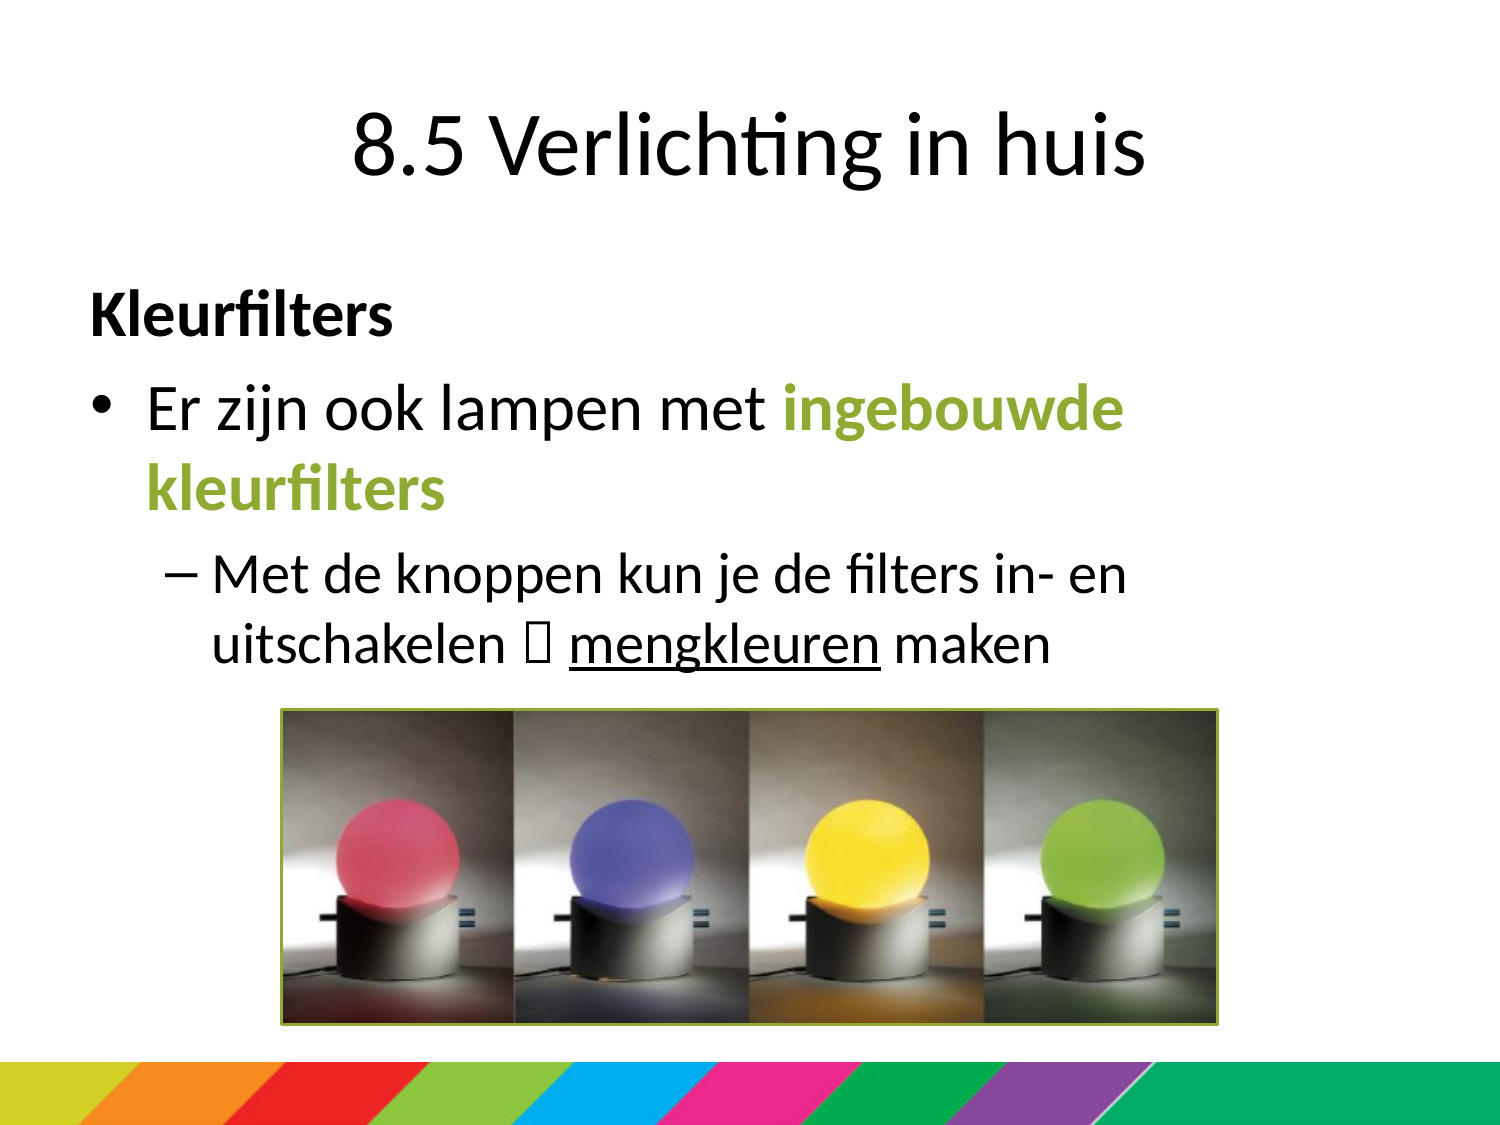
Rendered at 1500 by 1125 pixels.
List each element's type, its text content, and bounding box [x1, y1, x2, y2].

picture [282, 710, 1217, 1024]
title 8.5 Verlichting in huis [75, 45, 1425, 233]
picture [0, 1062, 574, 1125]
picture [656, 1062, 1500, 1125]
list Kleurfilters Er zijn ook lampen met ingebouwde kleurfilters Met de knoppen kun je de filters in- en uitschakelen  mengkleuren maken [75, 262, 1425, 1005]
